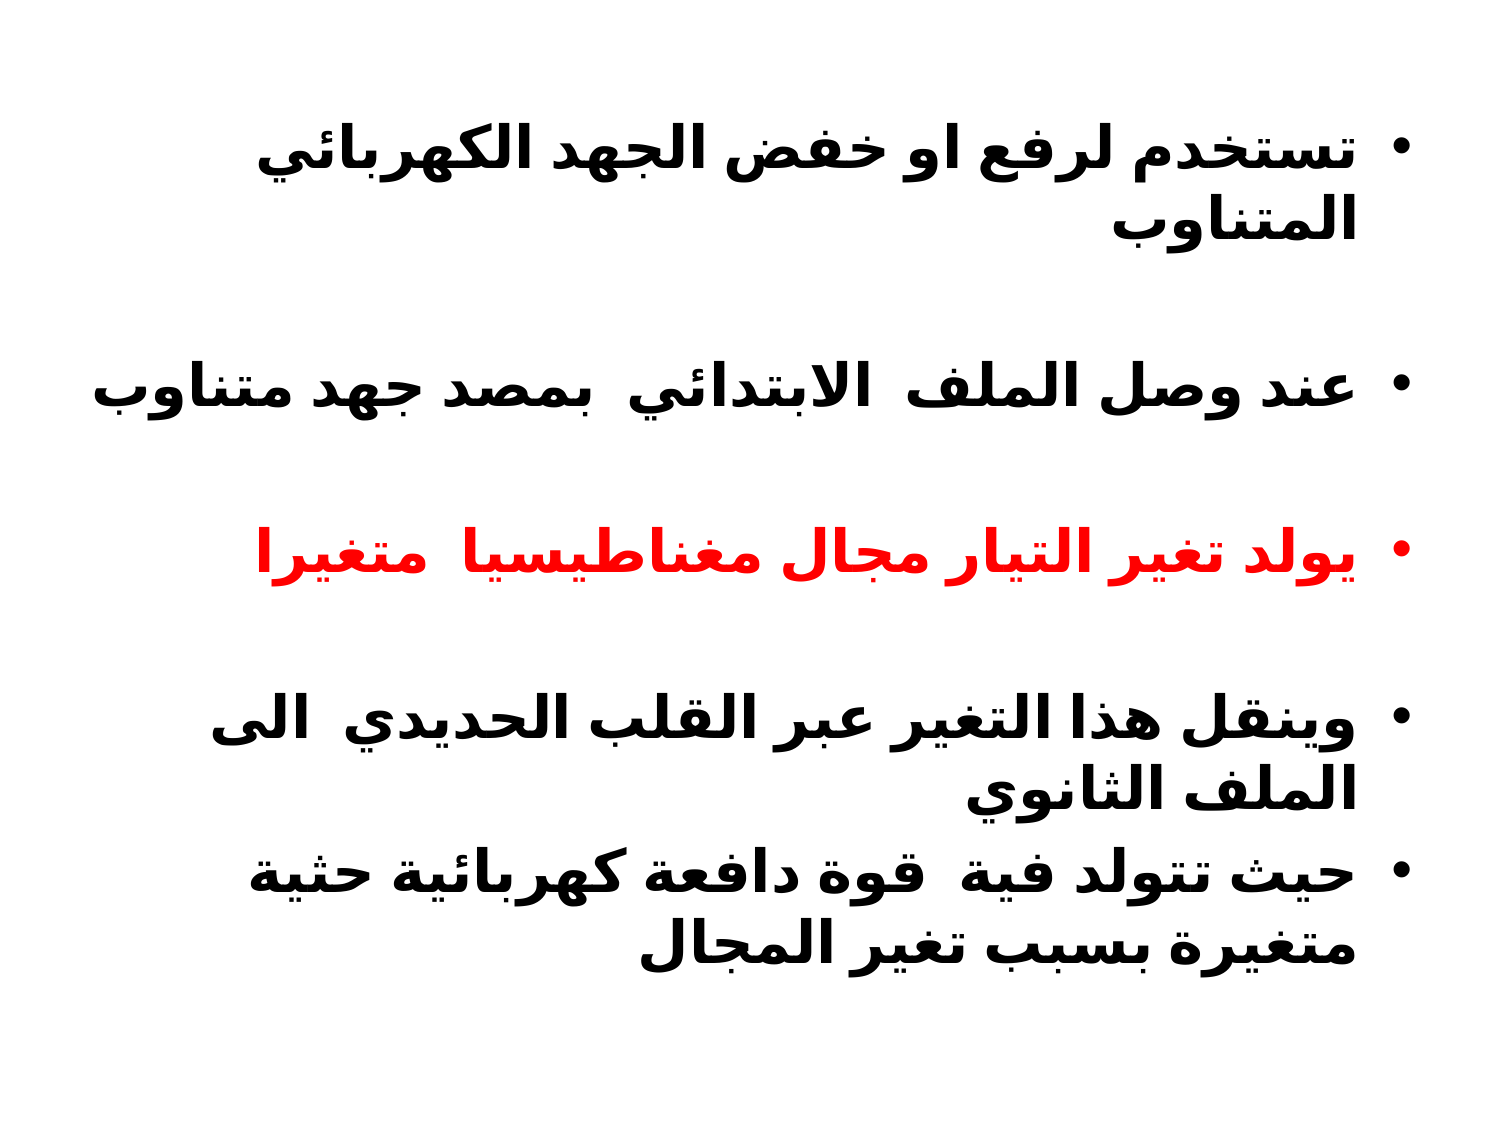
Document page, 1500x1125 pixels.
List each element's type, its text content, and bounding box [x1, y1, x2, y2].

list تستخدم لرفع او خفض الجهد الكهربائي المتناوب عند وصل الملف الابتدائي بمصد جهد متناوب يولد تغير التيار مجال مغناطيسيا متغيرا وينقل هذا التغير عبر القلب الحديدي الى الملف الثانوي حيث تتولد فية قوة دافعة كهربائية حثية متغيرة بسبب تغير المجال [75, 101, 1425, 1005]
